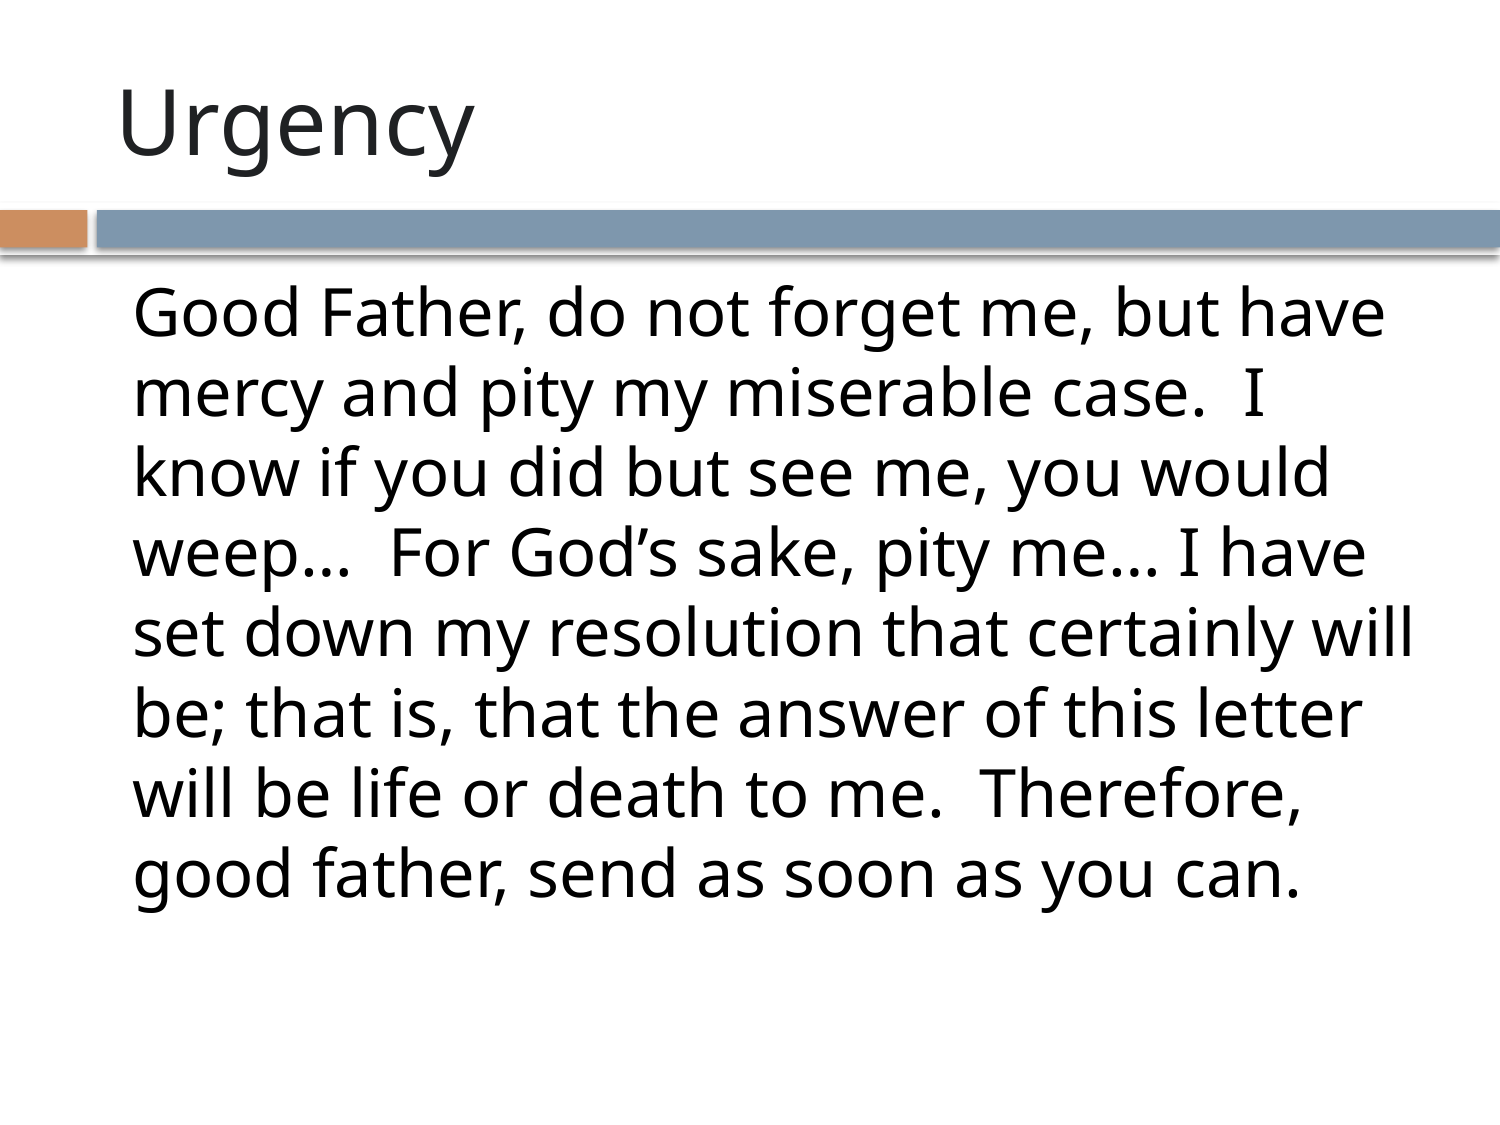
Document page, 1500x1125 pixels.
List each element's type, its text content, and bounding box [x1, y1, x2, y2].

title Urgency [100, 37, 1438, 200]
list Good Father, do not forget me, but have mercy and pity my miserable case. I know if you did but see me, you would weep… For God’s sake, pity me… I have set down my resolution that certainly will be; that is, that the answer of this letter will be life or death to me. Therefore, good father, send as soon as you can. [100, 262, 1438, 1000]
